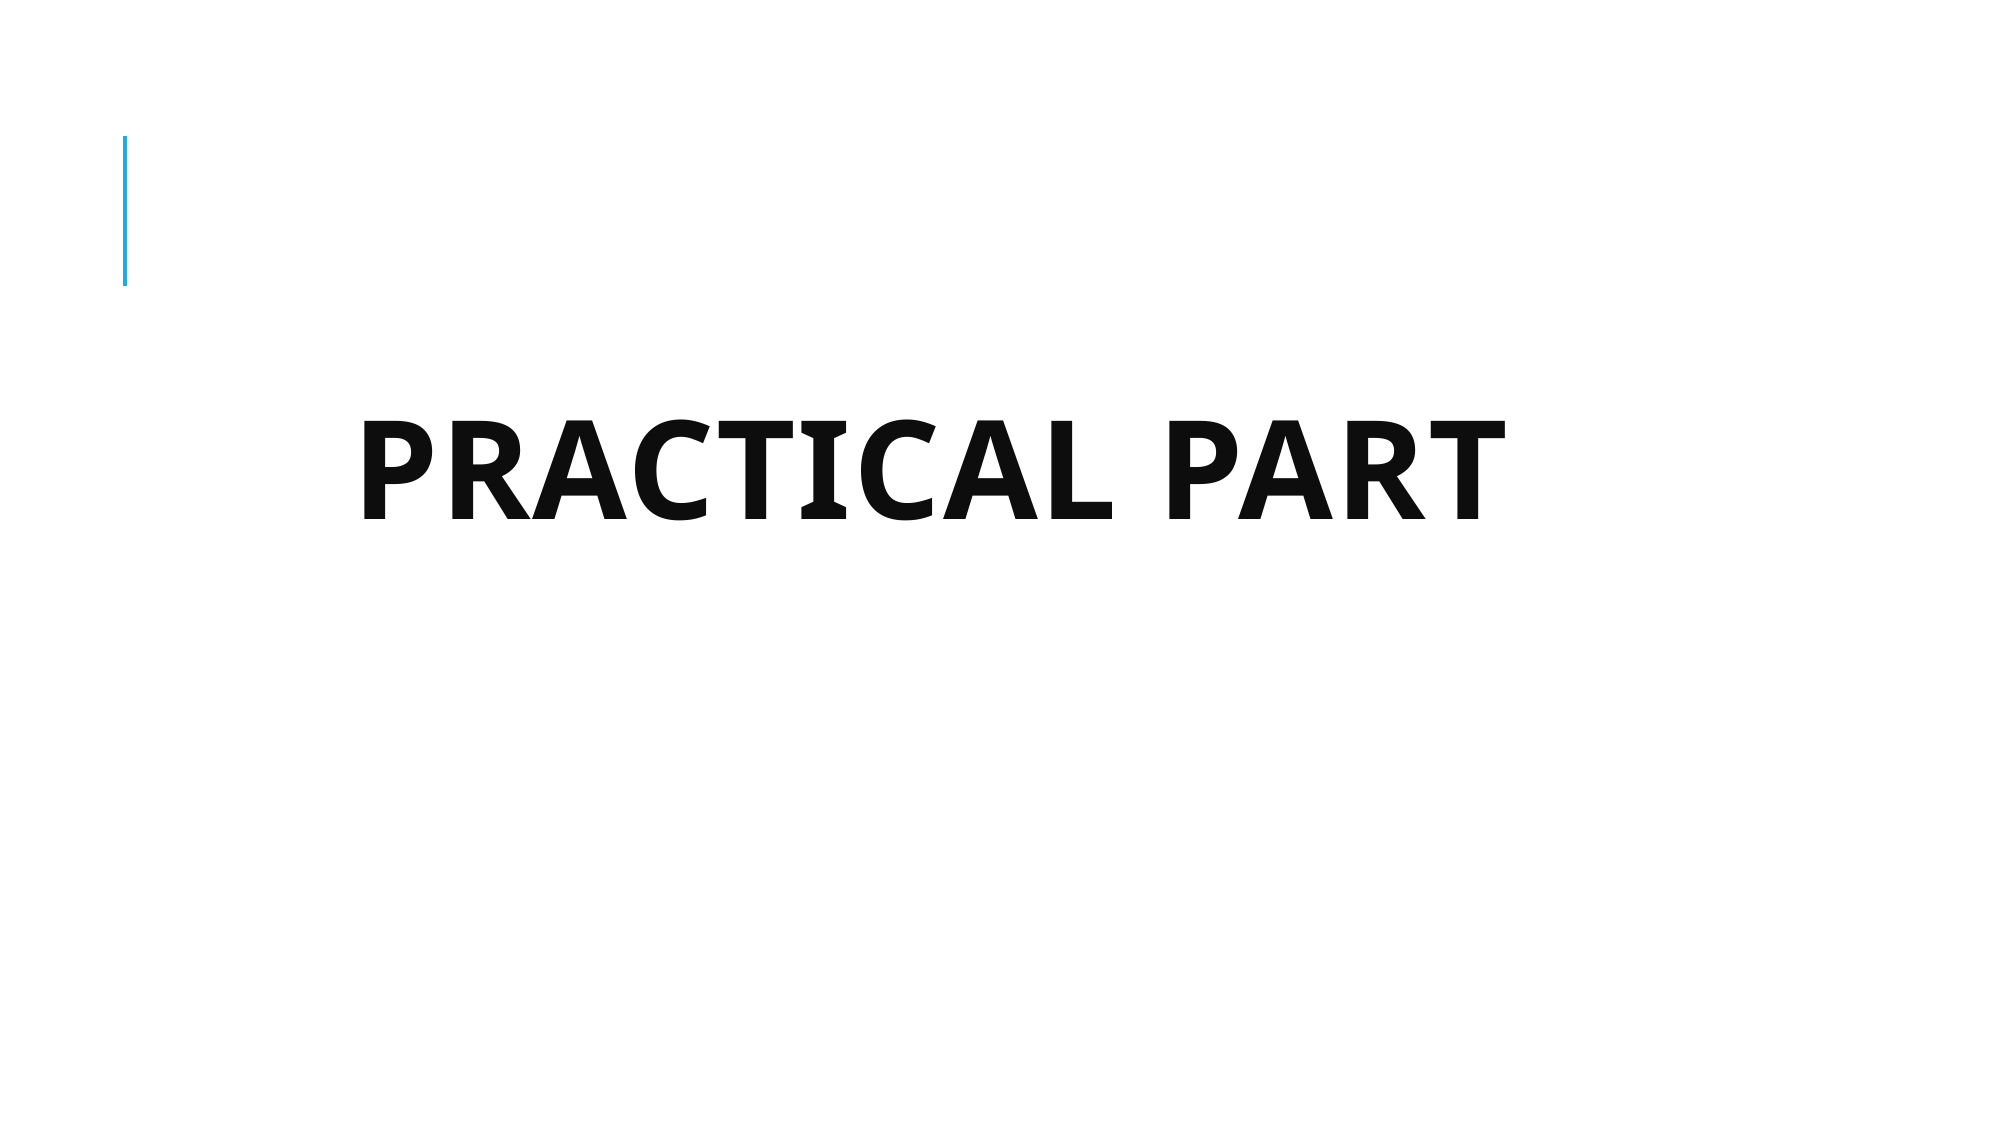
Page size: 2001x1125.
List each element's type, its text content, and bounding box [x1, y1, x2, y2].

title Practical part [324, 386, 1575, 575]
